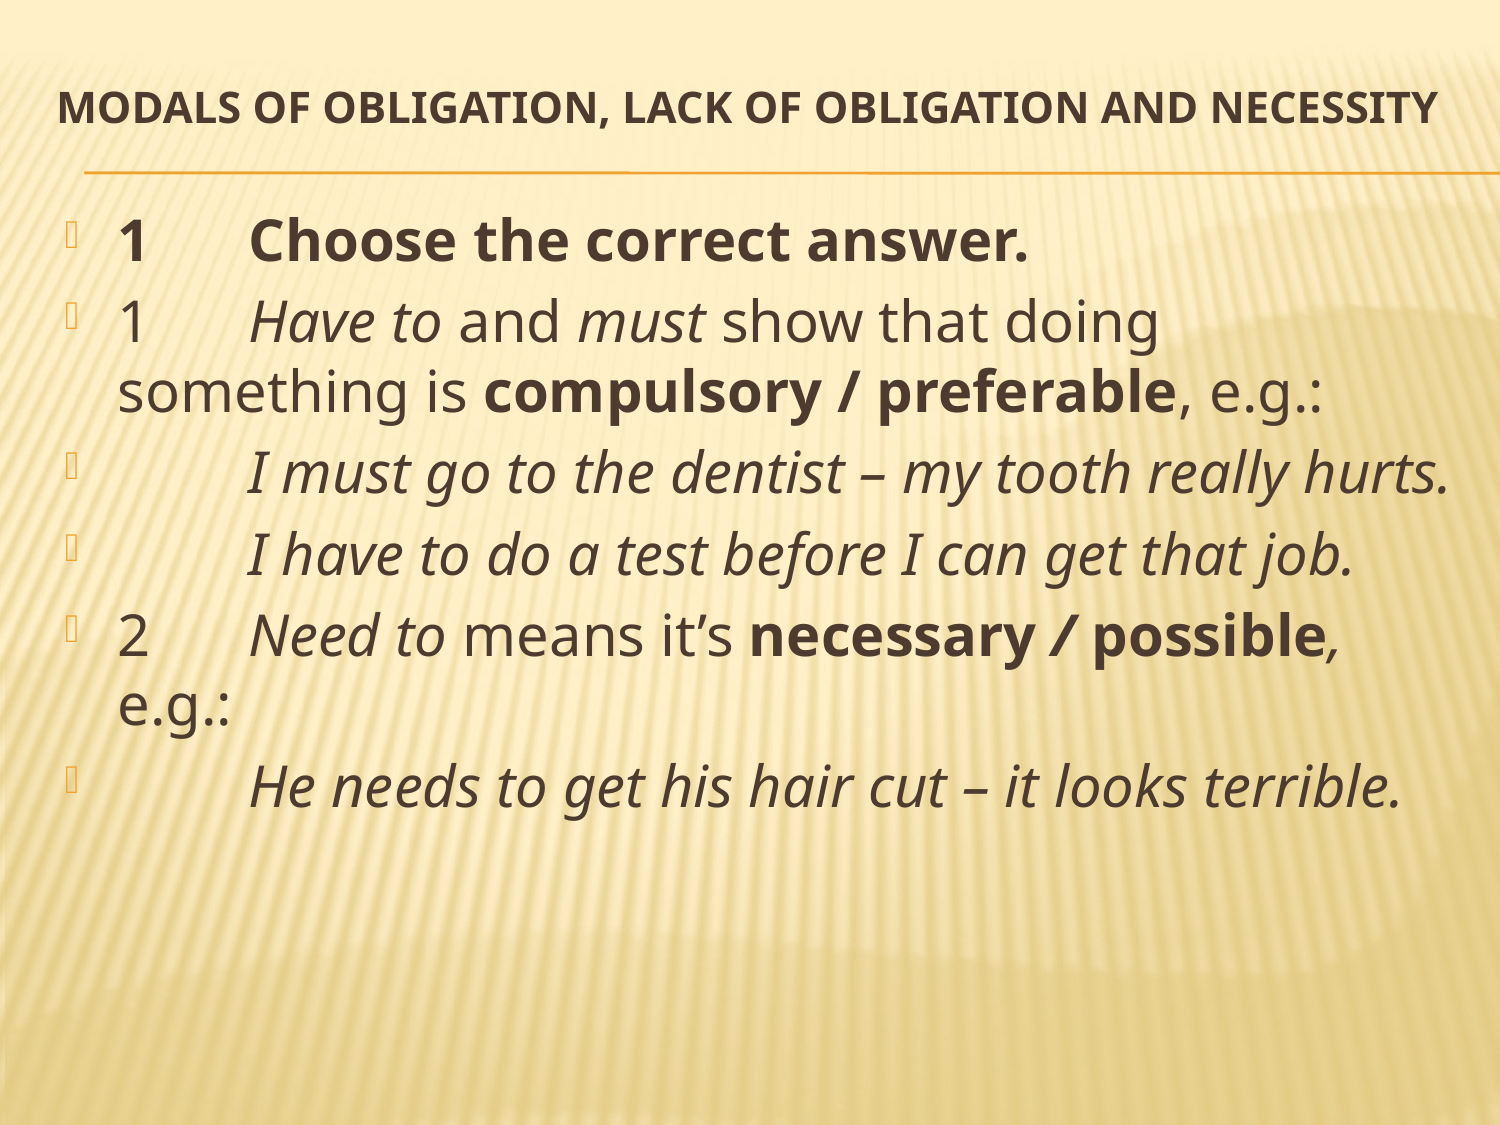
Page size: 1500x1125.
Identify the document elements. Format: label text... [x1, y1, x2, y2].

title Modals of obligation, lack of obligation and necessity [41, 0, 1467, 213]
list 1 Choose the correct answer. 1 Have to and must show that doing something is compulsory / preferable, e.g.: I must go to the dentist – my tooth really hurts. I have to do a test before I can get that job. 2 Need to means it’s necessary / possible, e.g.: He needs to get his hair cut – it looks terrible. [50, 196, 1475, 998]
